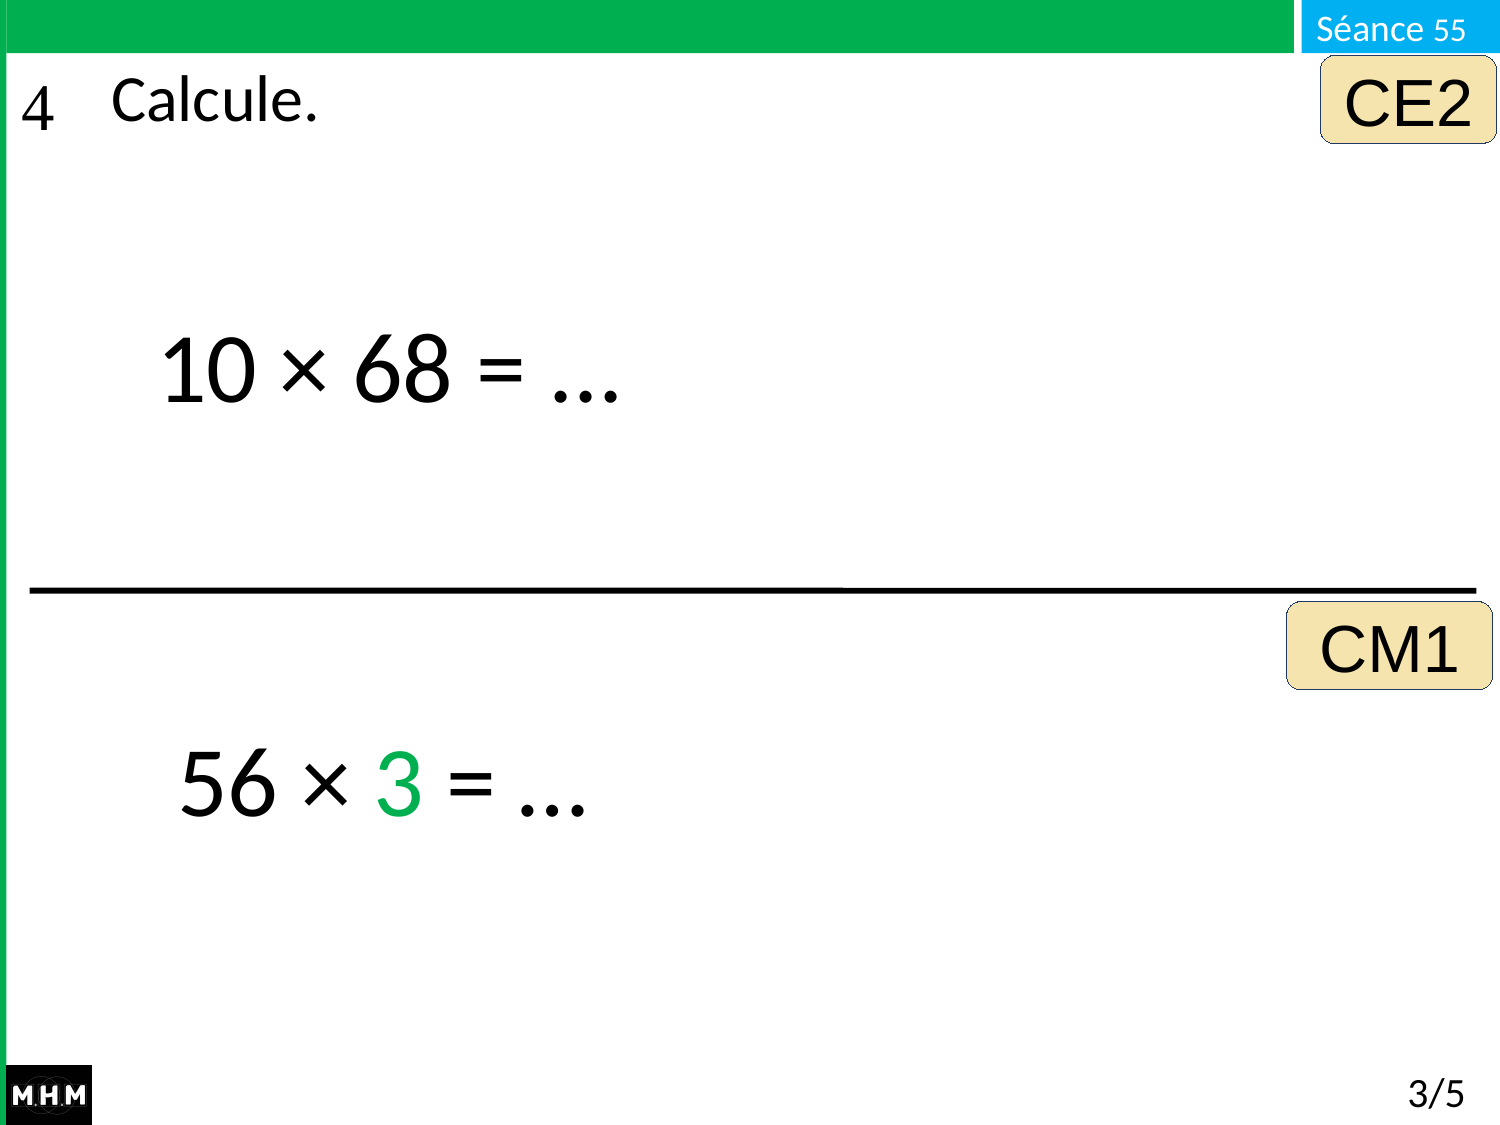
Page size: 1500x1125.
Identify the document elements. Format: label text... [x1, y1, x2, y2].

text_box 56 × 3 = … [96, 708, 669, 844]
text_box 10 × 68 = ... [96, 295, 684, 430]
text_box CE2 [1320, 55, 1497, 144]
text_box CM1 [1286, 601, 1493, 690]
title Calcule. [96, 57, 1330, 144]
picture [6, 1065, 92, 1125]
list 3/5 [1373, 1064, 1500, 1125]
